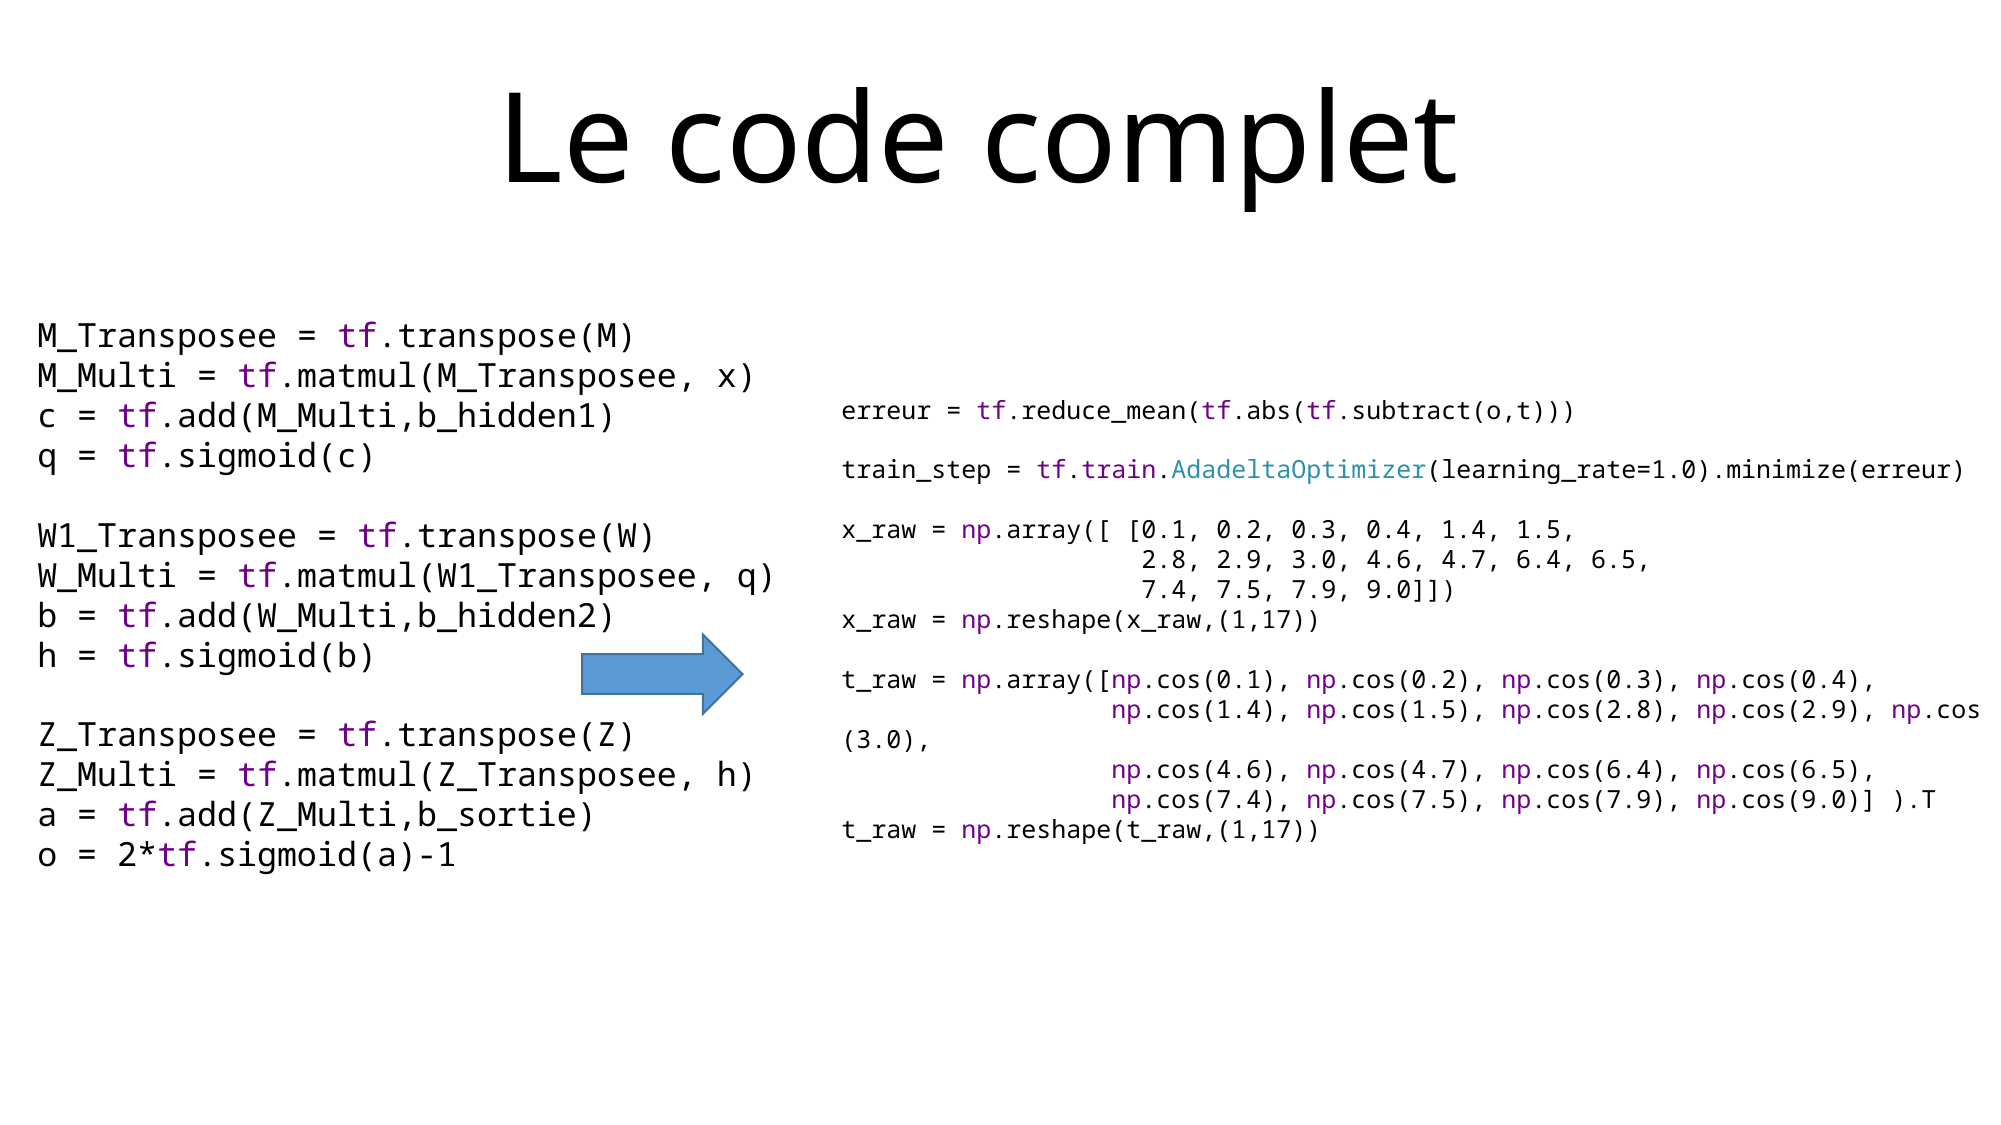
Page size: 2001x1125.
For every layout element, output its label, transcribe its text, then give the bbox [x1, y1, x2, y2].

text_box erreur = tf.reduce_mean(tf.abs(tf.subtract(o,t))) train_step = tf.train.AdadeltaOptimizer(learning_rate=1.0).minimize(erreur) x_raw = np.array([ [0.1, 0.2, 0.3, 0.4, 1.4, 1.5, 2.8, 2.9, 3.0, 4.6, 4.7, 6.4, 6.5, 7.4, 7.5, 7.9, 9.0]]) x_raw = np.reshape(x_raw,(1,17)) t_raw = np.array([np.cos(0.1), np.cos(0.2), np.cos(0.3), np.cos(0.4), np.cos(1.4), np.cos(1.5), np.cos(2.8), np.cos(2.9), np.cos(3.0), np.cos(4.6), np.cos(4.7), np.cos(6.4), np.cos(6.5), np.cos(7.4), np.cos(7.5), np.cos(7.9), np.cos(9.0)] ).T t_raw = np.reshape(t_raw,(1,17)) [826, 386, 2000, 851]
text_box M_Transposee = tf.transpose(M) M_Multi = tf.matmul(M_Transposee, x) c = tf.add(M_Multi,b_hidden1) q = tf.sigmoid(c) W1_Transposee = tf.transpose(W) W_Multi = tf.matmul(W1_Transposee, q) b = tf.add(W_Multi,b_hidden2) h = tf.sigmoid(b) Z_Transposee = tf.transpose(Z) Z_Multi = tf.matmul(Z_Transposee, h) a = tf.add(Z_Multi,b_sortie) o = 2*tf.sigmoid(a)-1 [22, 306, 1023, 881]
text_box Le code complet [116, 0, 1842, 218]
text_box [581, 631, 745, 717]
